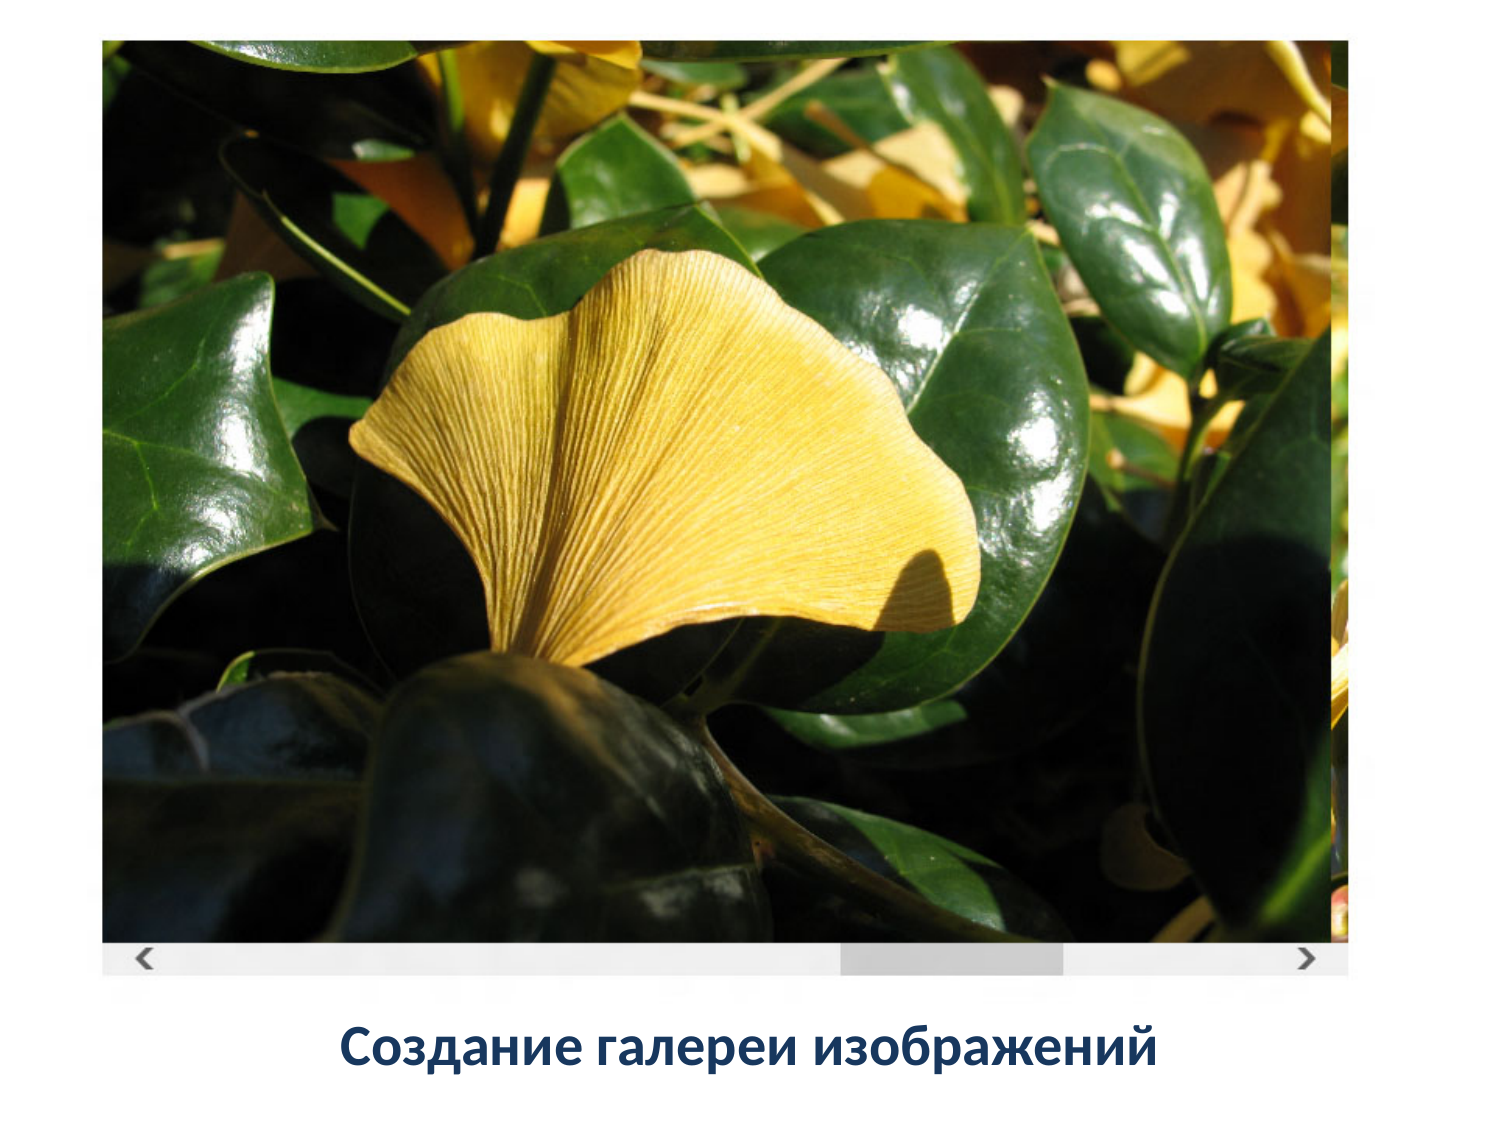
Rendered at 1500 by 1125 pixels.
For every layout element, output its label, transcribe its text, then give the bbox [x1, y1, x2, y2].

text_box Создание галереи изображений [0, 999, 1500, 1085]
picture [87, 33, 1376, 1004]
